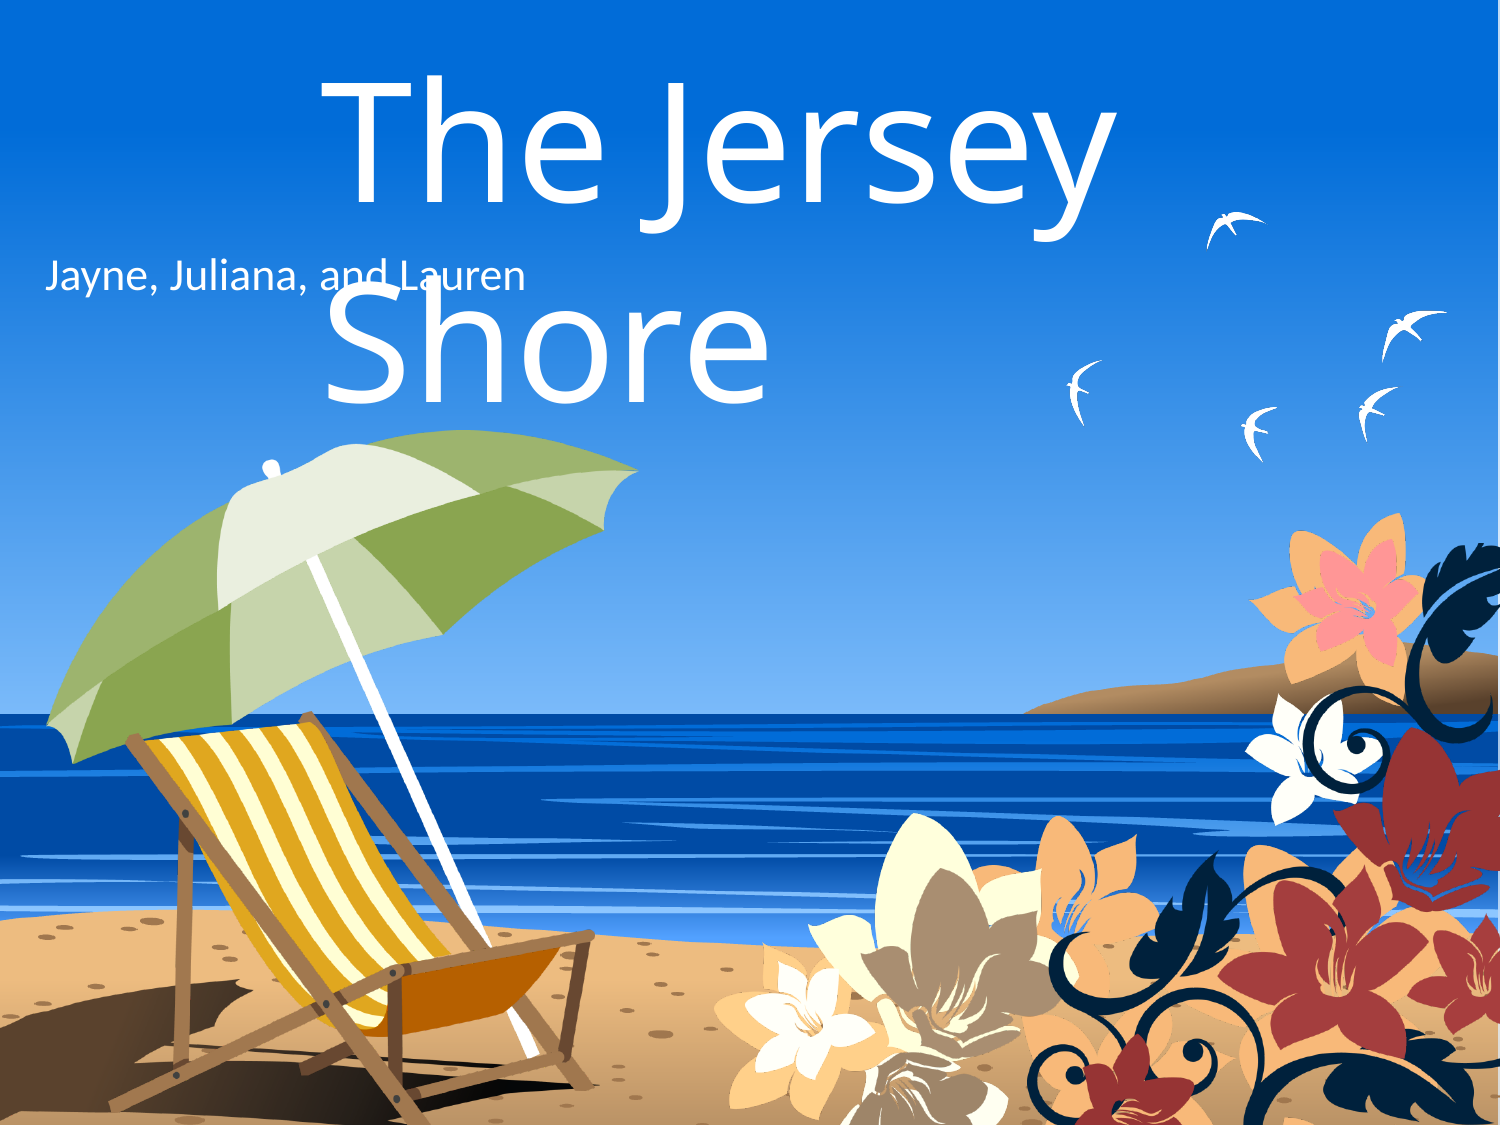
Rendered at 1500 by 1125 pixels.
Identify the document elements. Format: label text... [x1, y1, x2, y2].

text_box The Jersey Shore [305, 28, 1144, 443]
picture [0, 0, 1500, 1125]
text_box Jayne, Juliana, and Lauren [30, 236, 911, 307]
